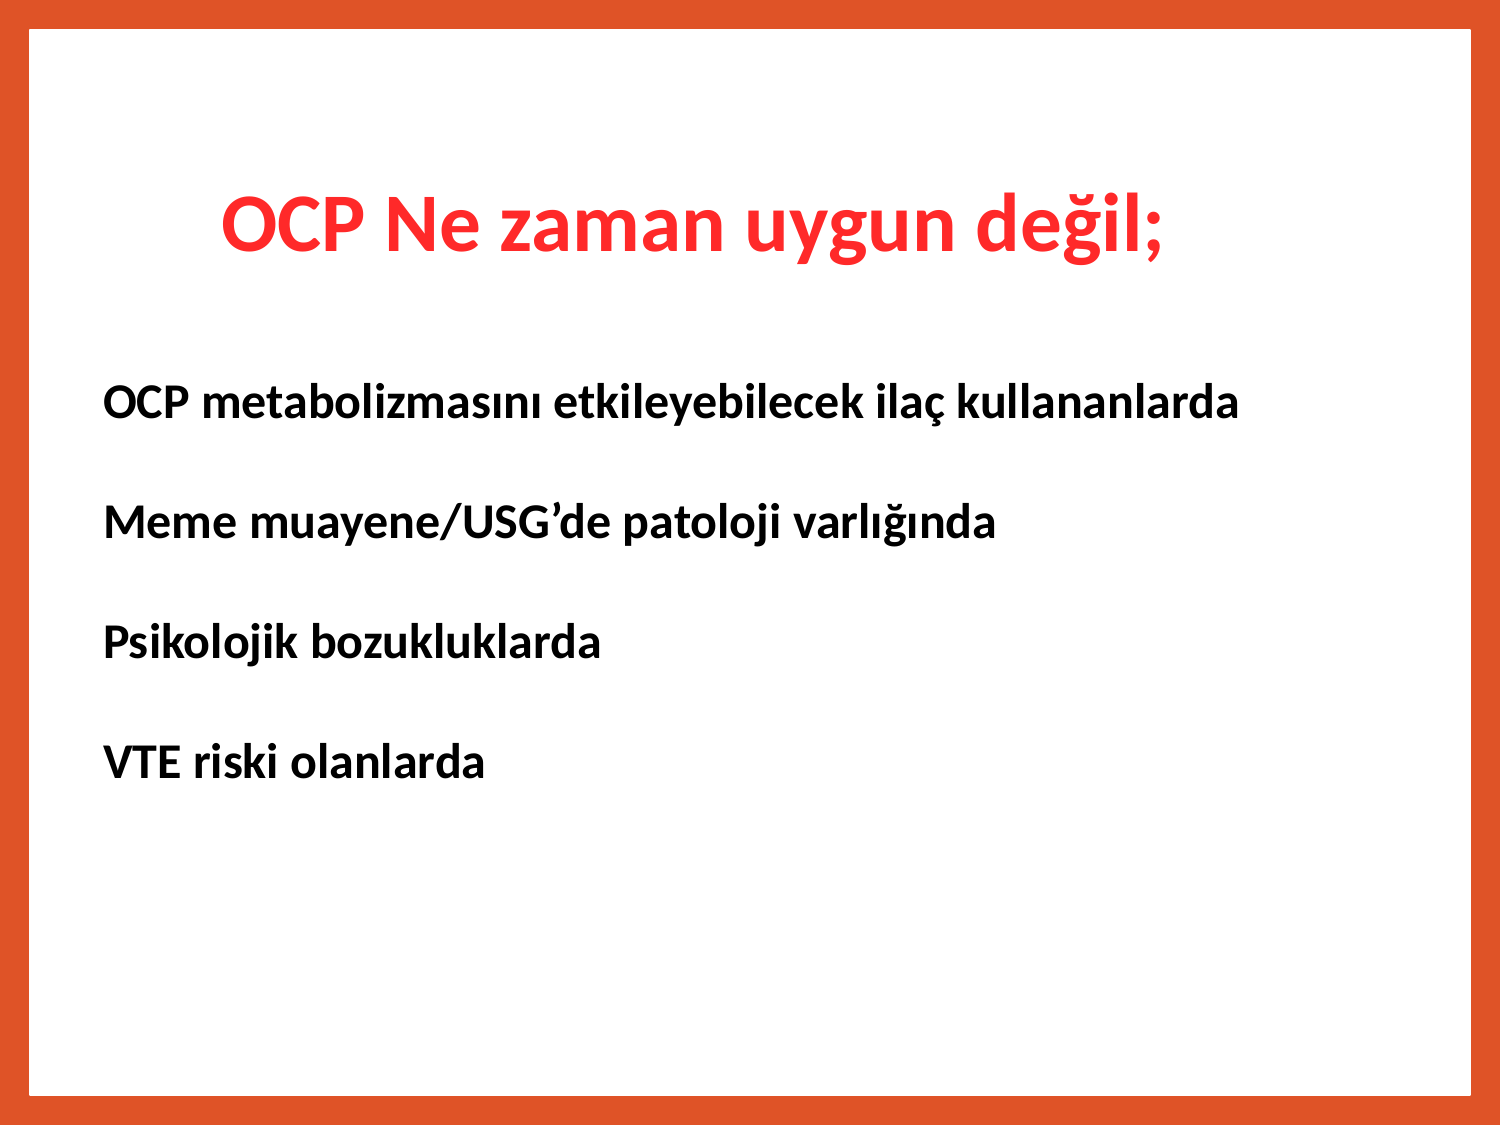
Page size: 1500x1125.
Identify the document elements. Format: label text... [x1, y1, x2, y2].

text_box OCP Ne zaman uygun değil; [206, 160, 1270, 276]
text_box OCP metabolizmasını etkileyebilecek ilaç kullananlarda Meme muayene/USG’de patoloji varlığında Psikolojik bozukluklarda VTE riski olanlarda [88, 361, 1412, 1027]
